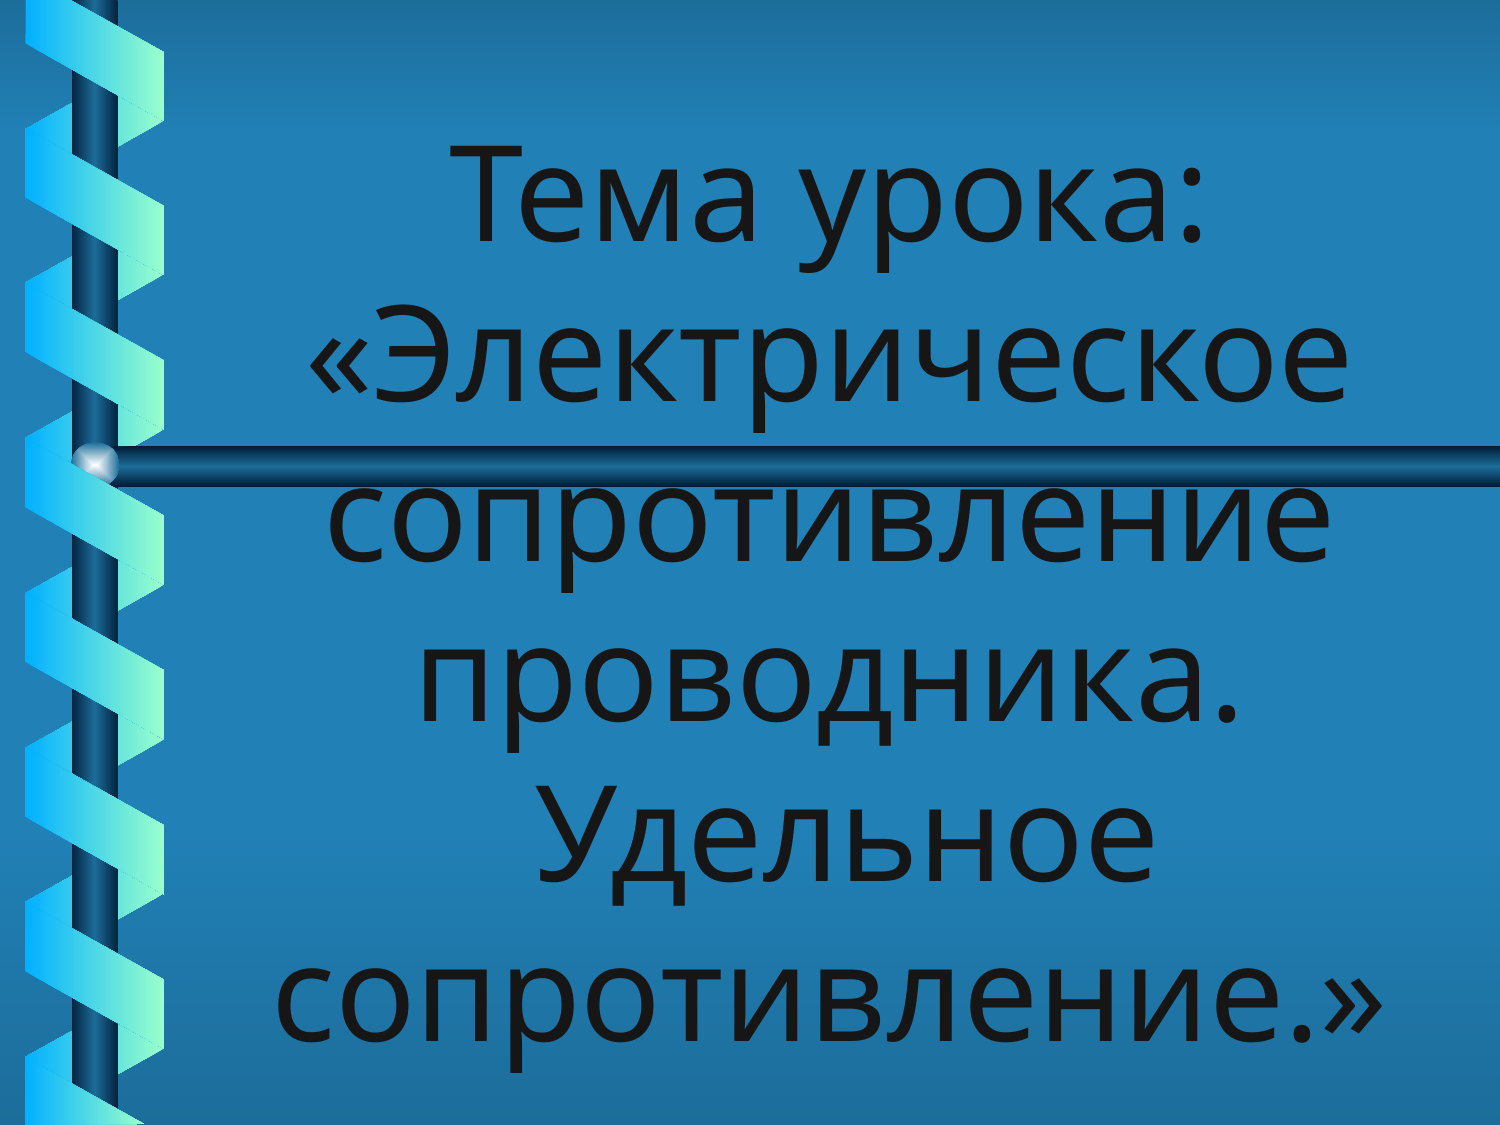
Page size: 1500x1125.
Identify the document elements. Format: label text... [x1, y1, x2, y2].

title Тема урока: «Электрическое сопротивление проводника. Удельное сопротивление.» [159, 58, 1500, 1076]
